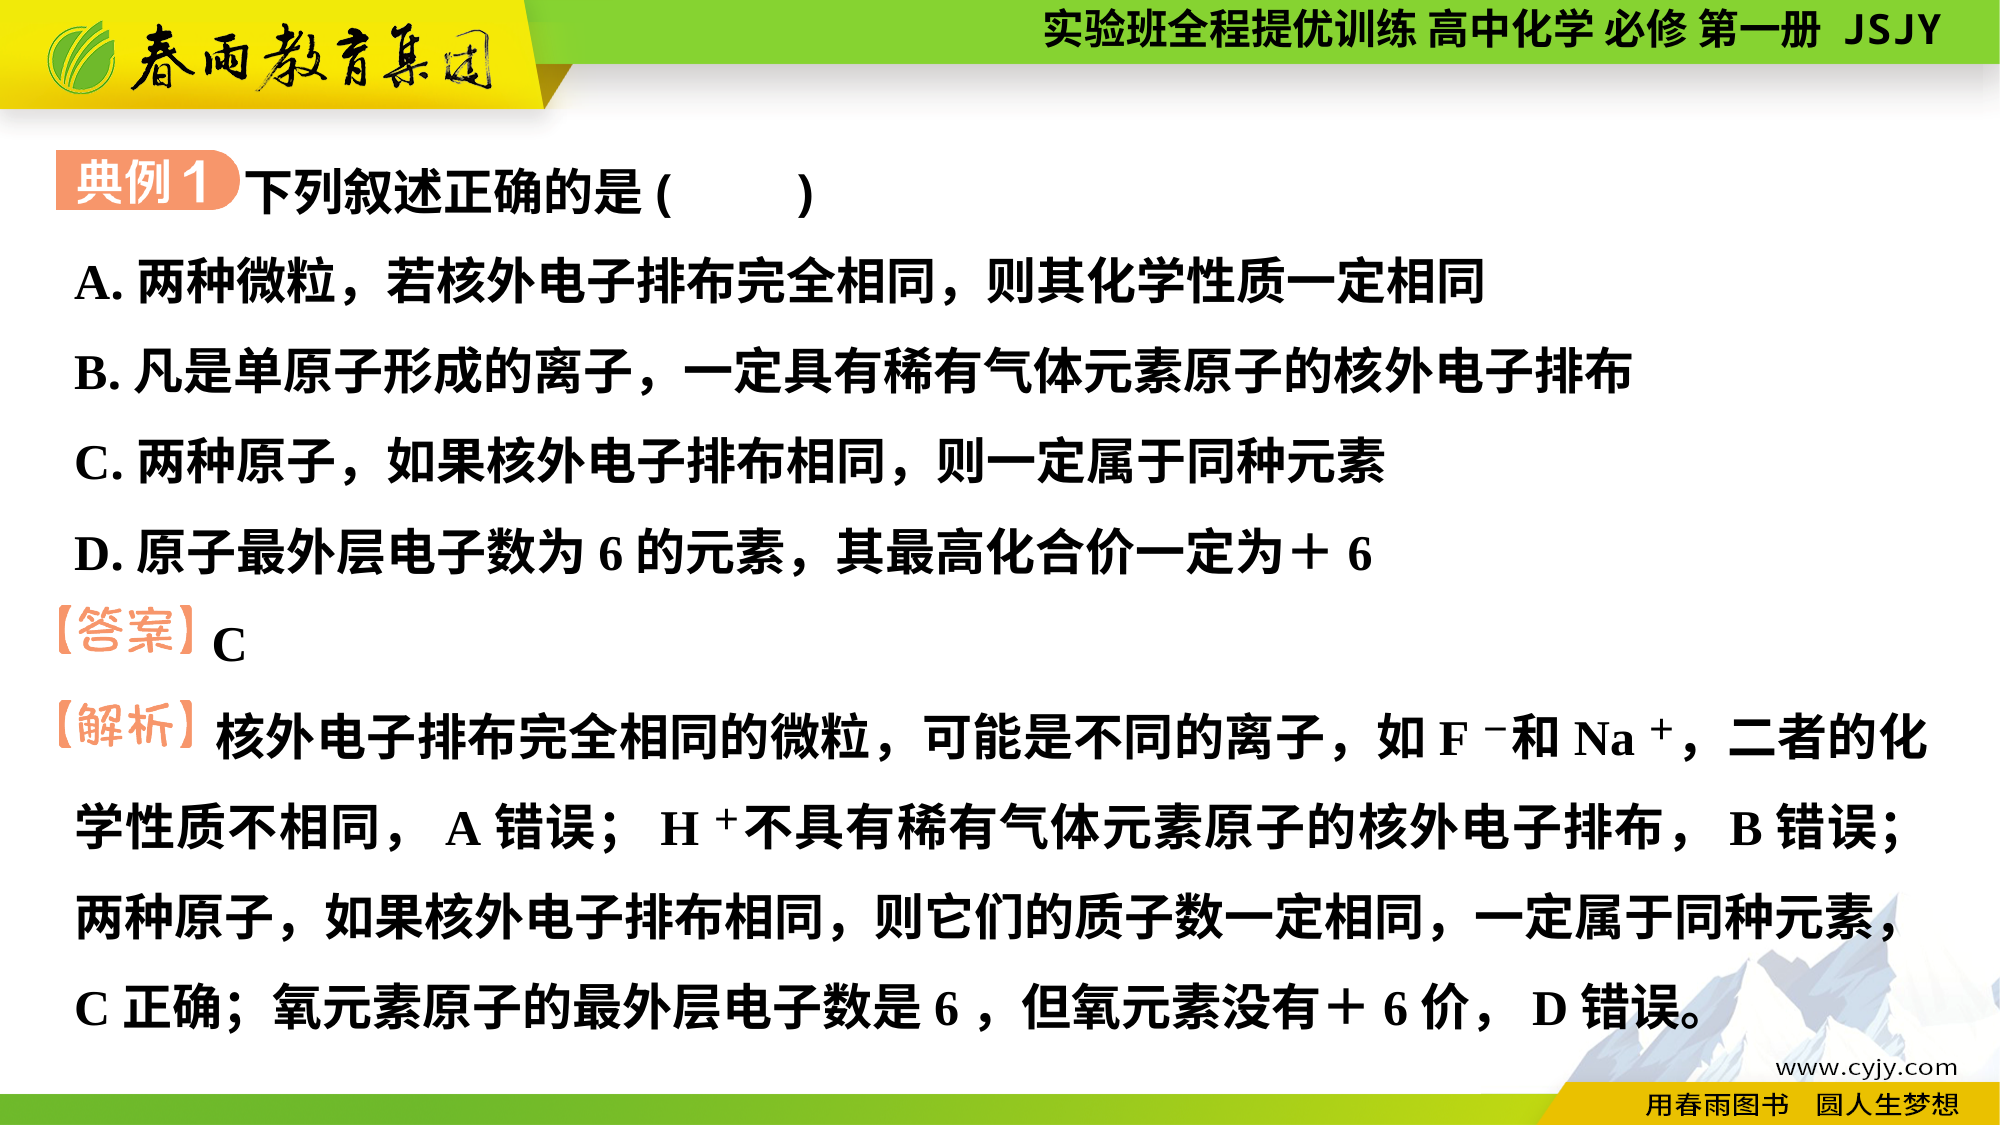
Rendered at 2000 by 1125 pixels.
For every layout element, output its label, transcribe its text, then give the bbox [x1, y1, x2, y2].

text_box 核外电子排布完全相同的微粒，可能是不同的离子，如F－和Na＋，二者的化学性质不相同，A错误；H＋不具有稀有气体元素原子的核外电子排布，B错误；两种原子，如果核外电子排布相同，则它们的质子数一定相同，一定属于同种元素，C正确；氧元素原子的最外层电子数是6，但氧元素没有＋6价，D错误。 [59, 667, 1944, 1043]
list 下列叙述正确的是( ) A.两种微粒，若核外电子排布完全相同，则其化学性质一定相同 B.凡是单原子形成的离子，一定具有稀有气体元素原子的核外电子排布 C.两种原子，如果核外电子排布相同，则一定属于同种元素 D.原子最外层电子数为6的元素，其最高化合价一定为＋6 [59, 122, 1944, 573]
text_box C [59, 573, 1944, 667]
picture [0, 0, 2000, 1125]
